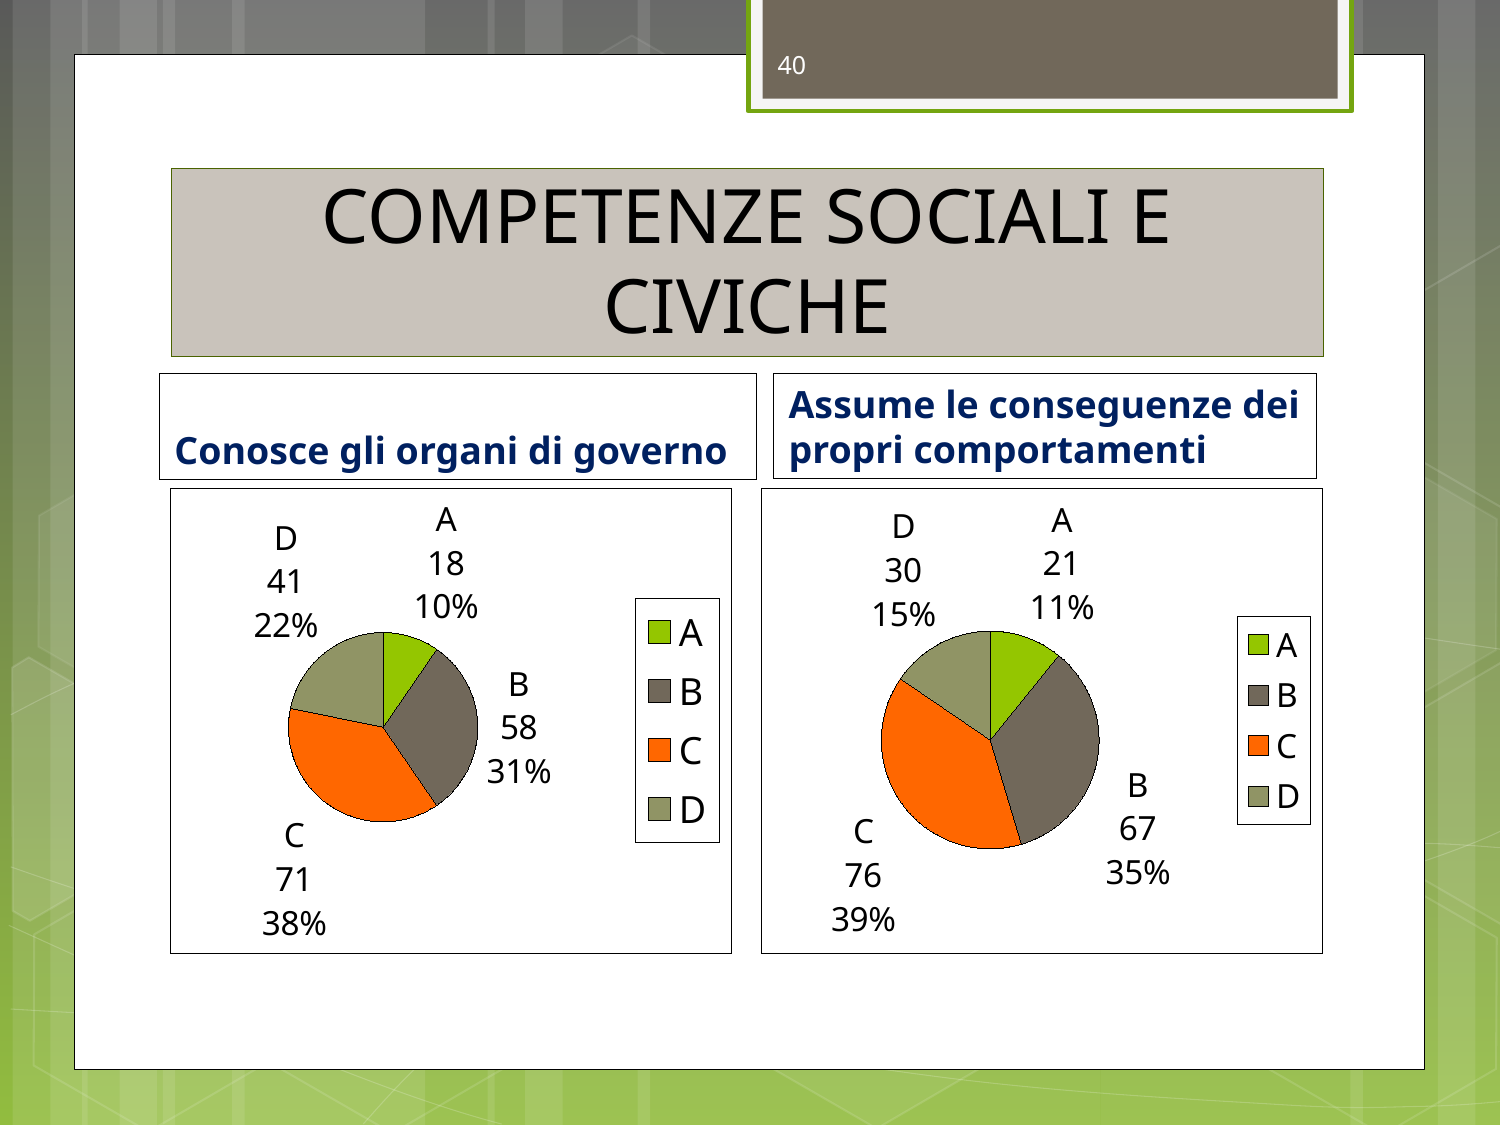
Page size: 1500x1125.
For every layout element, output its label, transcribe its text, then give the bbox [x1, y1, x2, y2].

list Conosce gli organi di governo [159, 373, 757, 480]
chart [761, 487, 1324, 954]
title COMPETENZE SOCIALI E CIVICHE [171, 168, 1324, 357]
chart [170, 487, 733, 954]
slide_number 40 [762, 36, 982, 97]
list Assume le conseguenze dei propri comportamenti [773, 373, 1317, 479]
